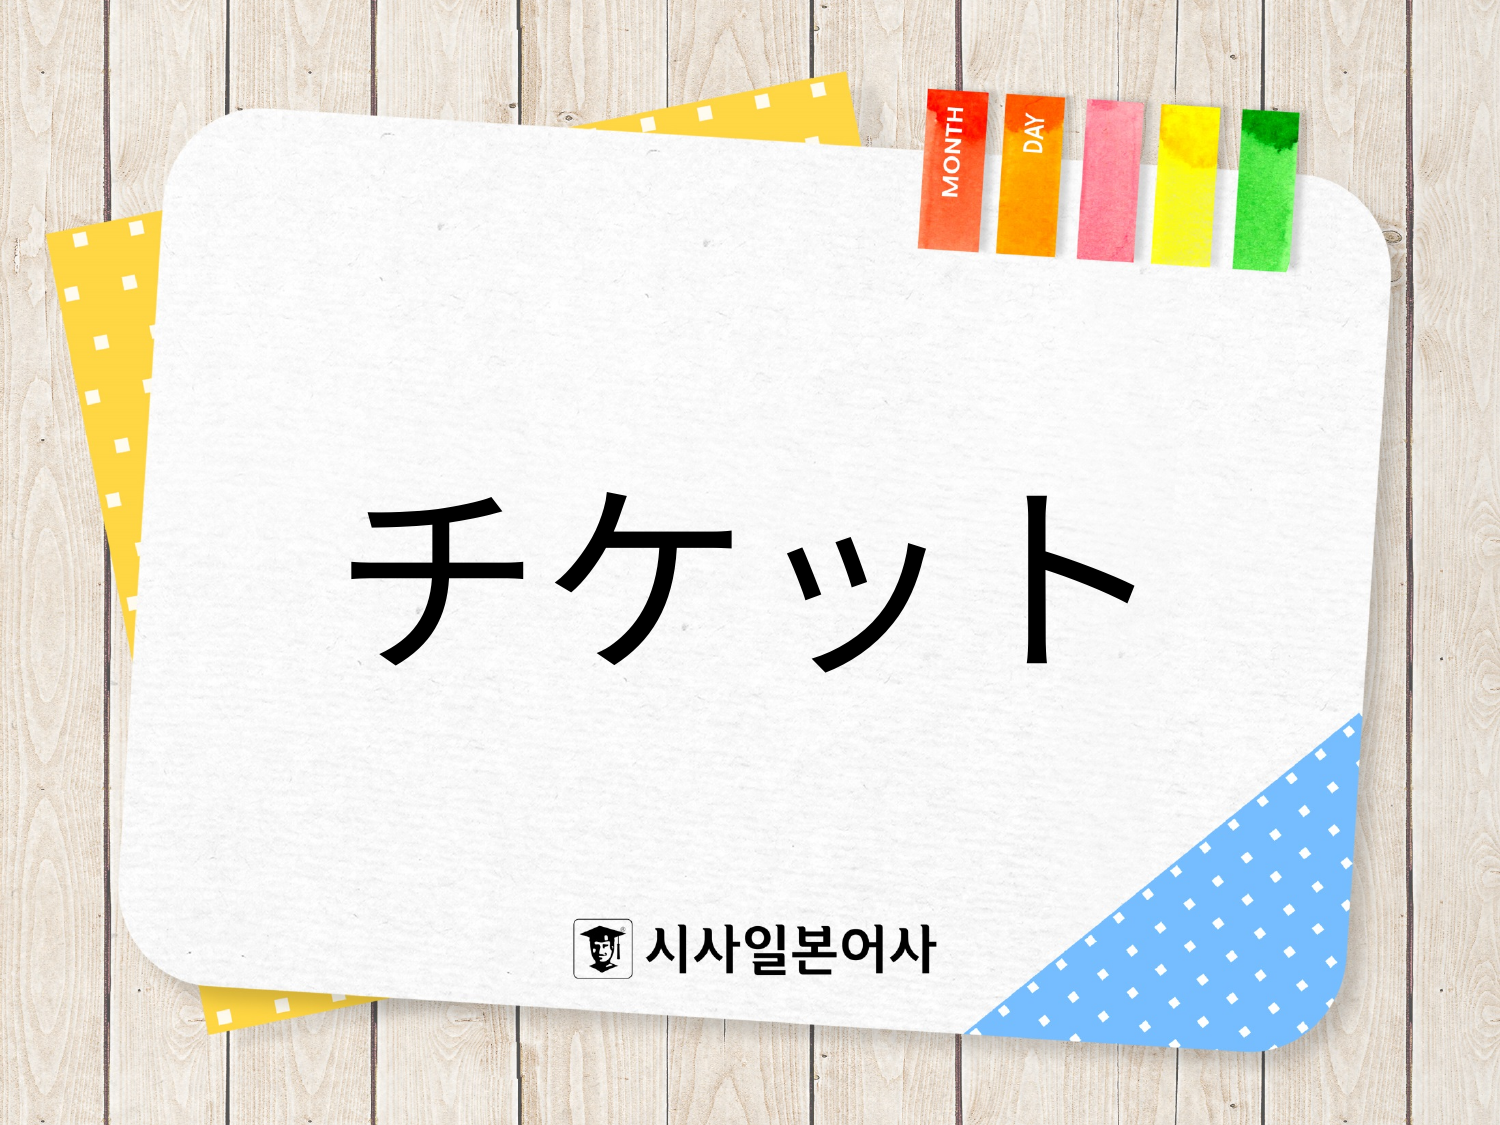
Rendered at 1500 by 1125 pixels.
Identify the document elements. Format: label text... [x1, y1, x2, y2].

picture [0, 0, 1500, 1125]
title チケット [75, 338, 1425, 811]
